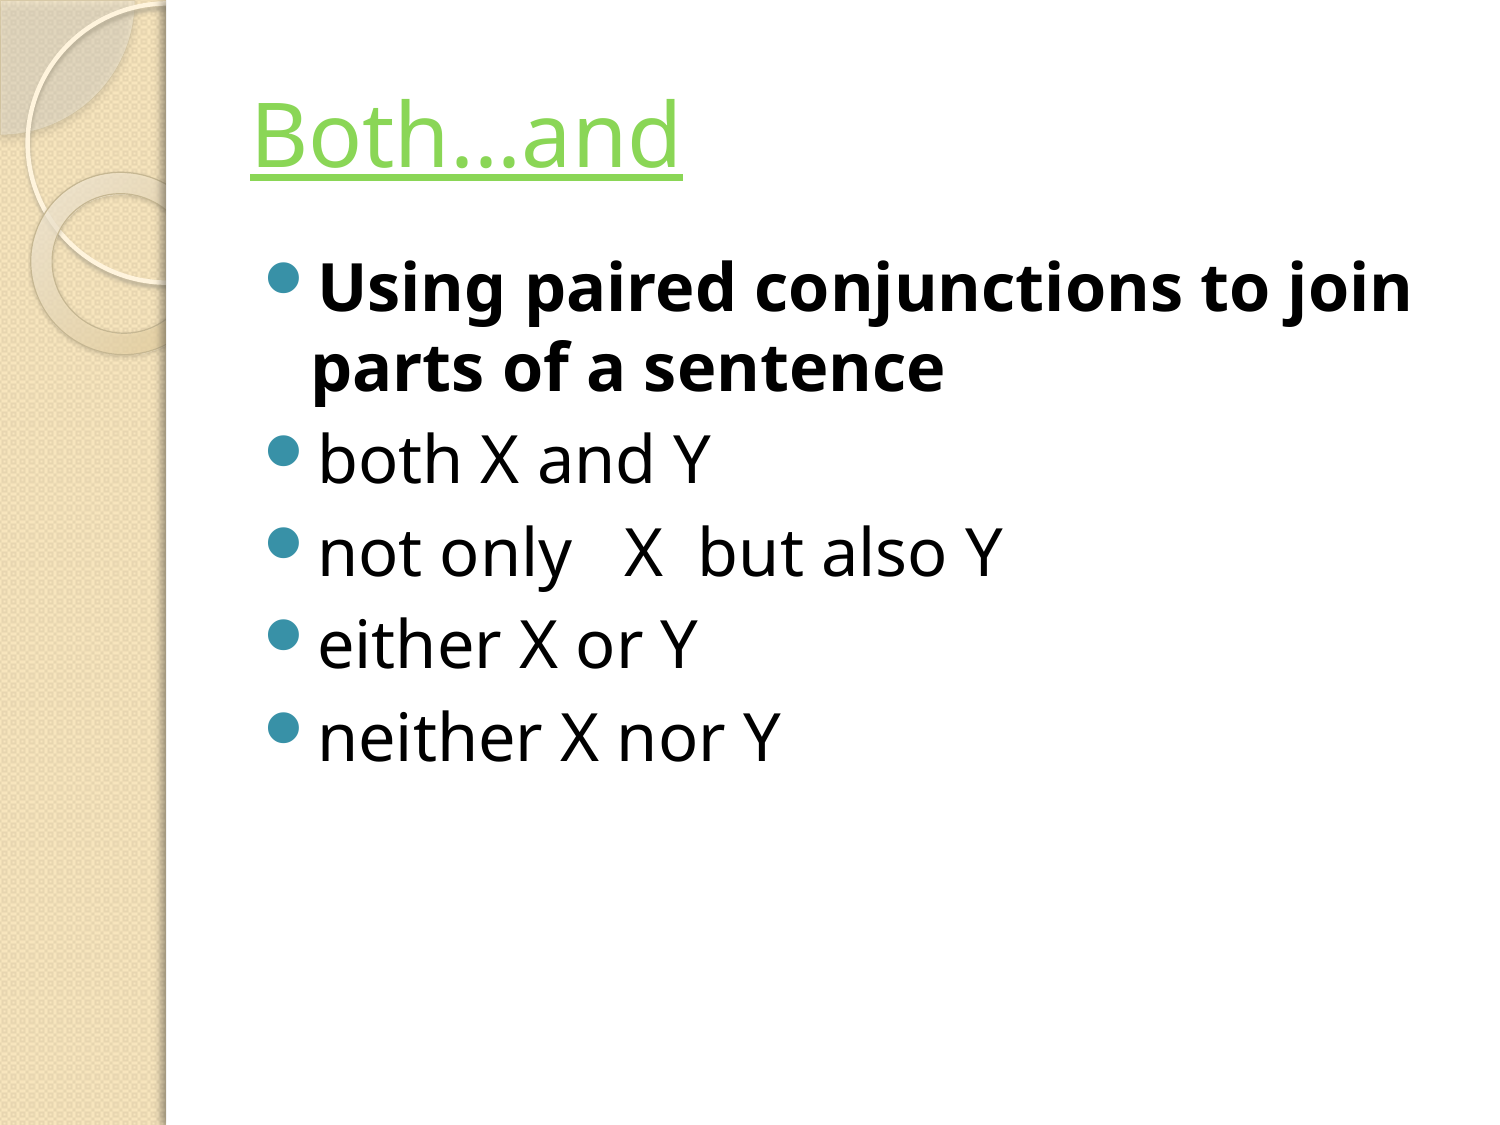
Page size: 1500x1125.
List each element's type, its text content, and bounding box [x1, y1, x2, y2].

list Using paired conjunctions to join parts of a sentence both X and Y not only X but also Y either X or Y neither X nor Y [235, 237, 1466, 1025]
title Both...and [235, 45, 1466, 233]
